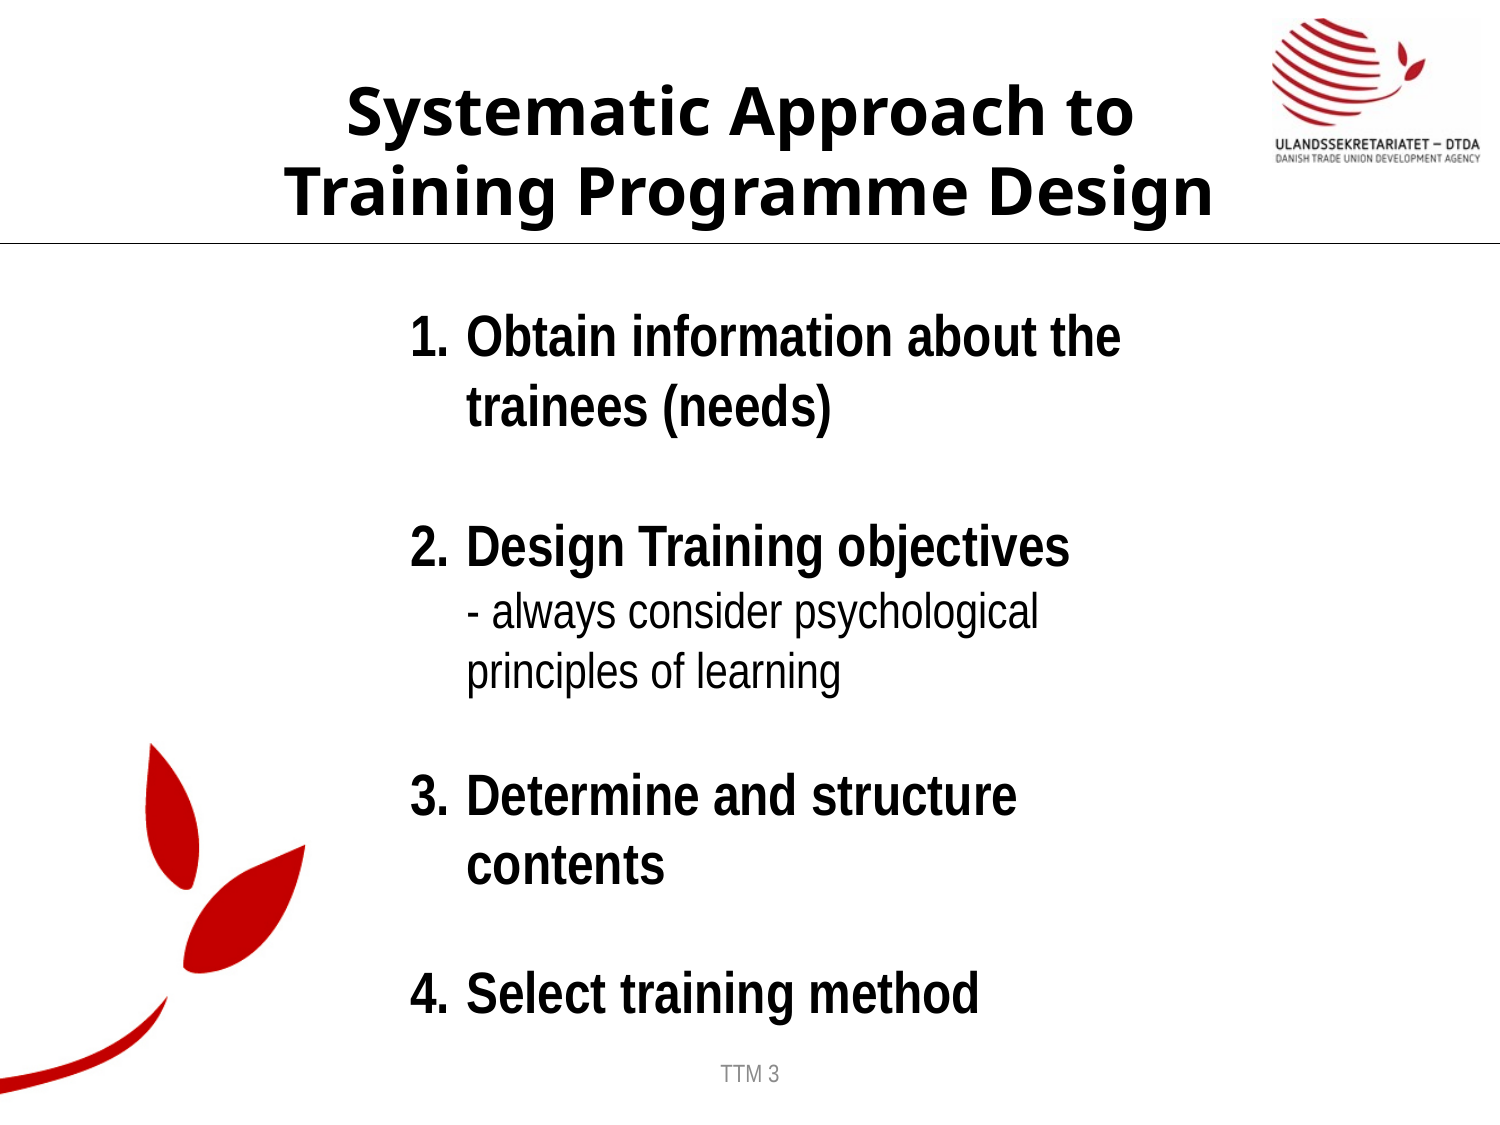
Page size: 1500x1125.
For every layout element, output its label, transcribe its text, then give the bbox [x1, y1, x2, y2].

picture [0, 741, 313, 1118]
picture [1271, 18, 1481, 163]
text_box Obtain information about the trainees (needs) Design Training objectives - always consider psychological principles of learning Determine and structure contents Select training method [395, 290, 1146, 1033]
title Systematic Approach to Training Programme Design [112, 54, 1388, 242]
footer TTM 3 [512, 1042, 988, 1103]
